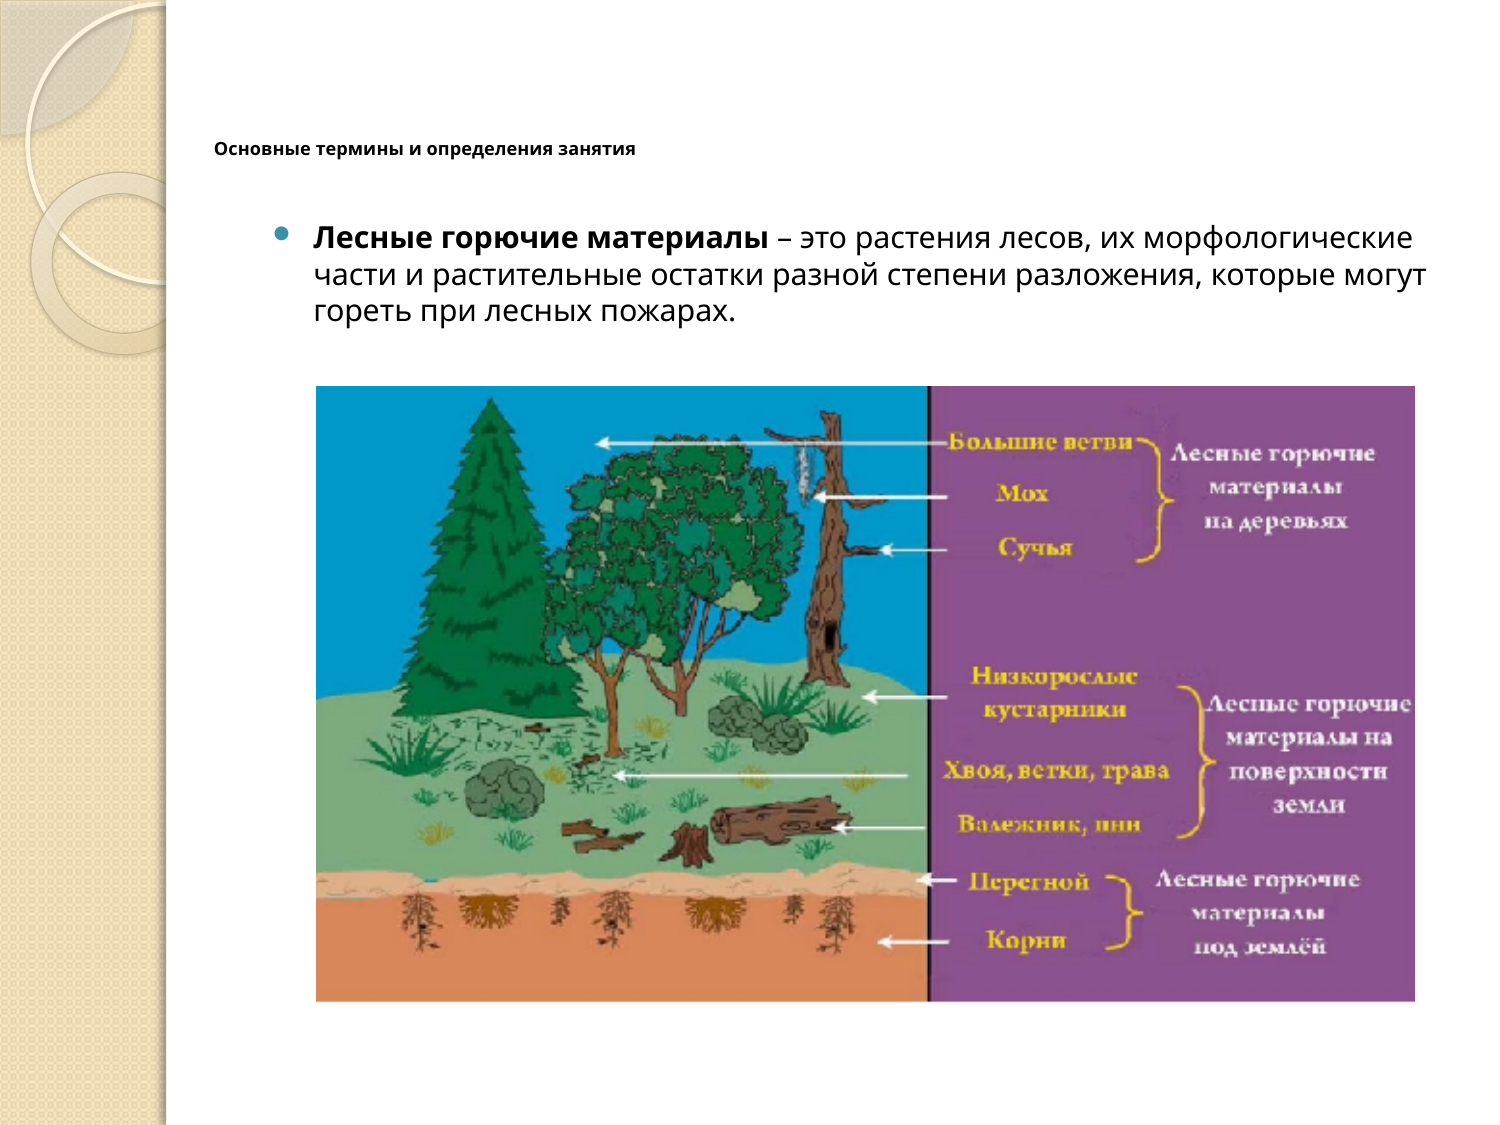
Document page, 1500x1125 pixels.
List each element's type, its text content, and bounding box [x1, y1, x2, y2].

title Основные термины и определения занятия [199, 128, 1418, 200]
picture [316, 386, 1415, 1008]
list Лесные горючие материалы – это растения лесов, их морфологические части и растительные остатки разной степени разложения, которые могут гореть при лесных пожарах. [246, 210, 1476, 337]
